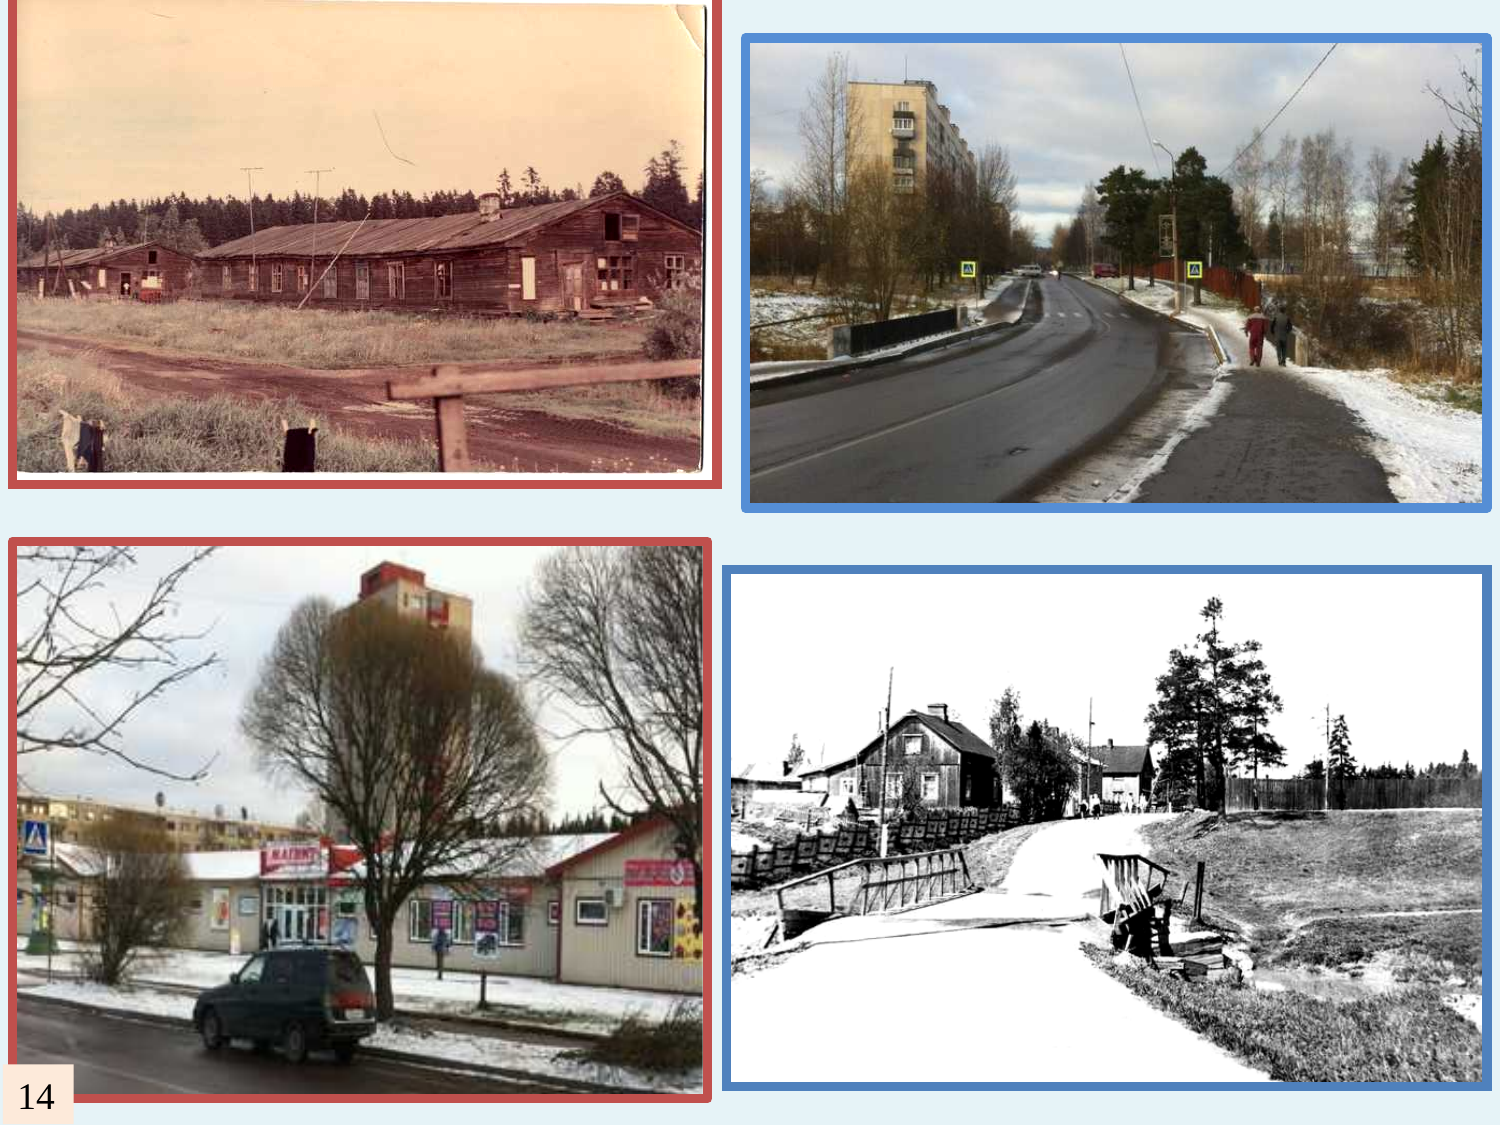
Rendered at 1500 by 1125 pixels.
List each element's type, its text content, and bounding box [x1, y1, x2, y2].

picture [16, 0, 713, 481]
picture [730, 574, 1483, 1083]
picture [749, 42, 1483, 504]
text_box 14 [2, 1064, 74, 1125]
picture [16, 545, 703, 1095]
